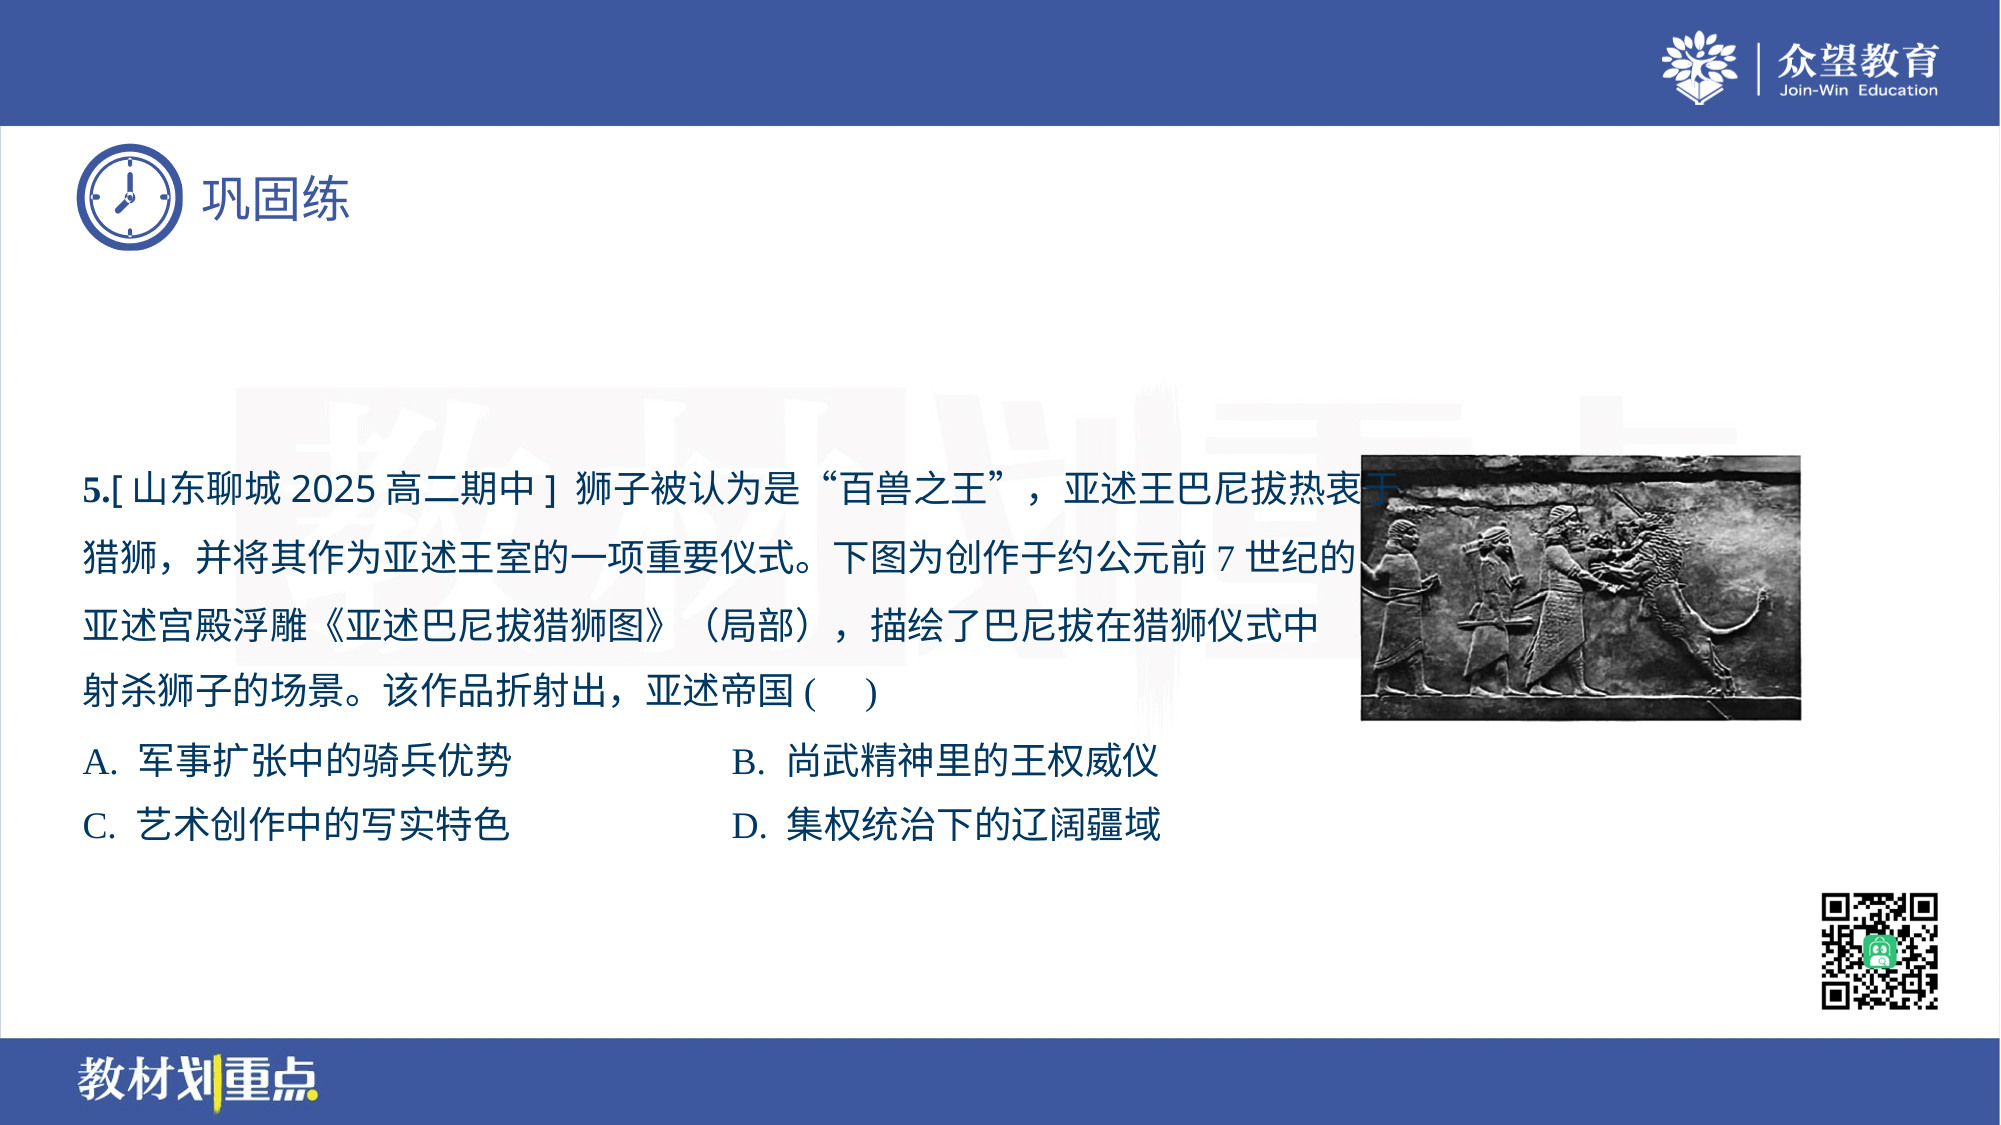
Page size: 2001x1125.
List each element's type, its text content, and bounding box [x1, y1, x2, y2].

picture [0, 0, 2000, 1125]
text_box 5.[山东聊城2025高二期中] 狮子被认为是“百兽之王”，亚述王巴尼拔热衷于 猎狮，并将其作为亚述王室的一项重要仪式。下图为创作于约公元前7世纪的 亚述宫殿浮雕《亚述巴尼拔猎狮图》（局部），描绘了巴尼拔在猎狮仪式中 射杀狮子的场景。该作品折射出，亚述帝国( ) [82, 441, 1346, 706]
text_box A. 军事扩张中的骑兵优势 B. 尚武精神里的王权威仪 C. 艺术创作中的写实特色 D. 集权统治下的辽阔疆域 [82, 713, 1346, 840]
